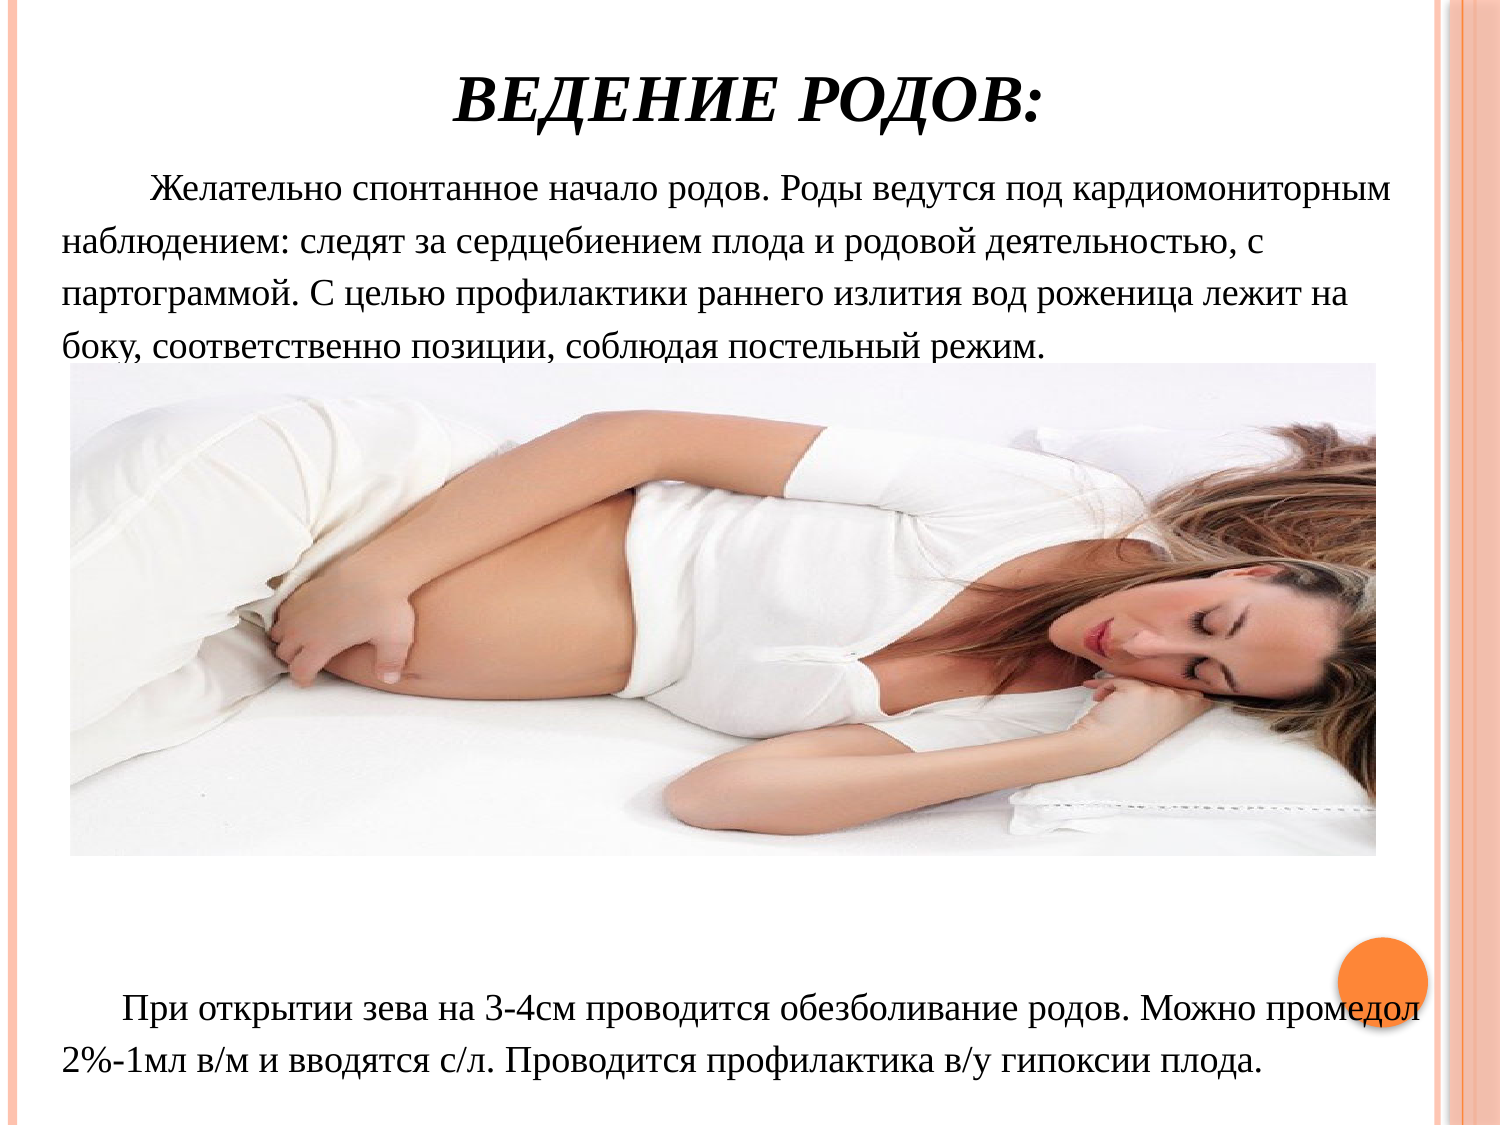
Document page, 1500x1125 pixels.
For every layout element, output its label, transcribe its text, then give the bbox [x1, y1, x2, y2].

list ВЕДЕНИЕ РОДОВ: Желательно спонтанное начало родов. Роды ведутся под кардиомониторным наблюдением: следят за сердцебиением плода и родовой деятельностью, с партограммой. С целью профилактики раннего излития вод роженица лежит на боку, соответственно позиции, соблюдая постельный режим. При открытии зева на 3-4см проводится обезболивание родов. Можно промедол 2%-1мл в/м и вводятся с/л. Проводится профилактика в/у гипоксии плода. [46, 35, 1454, 1090]
picture [69, 362, 1377, 856]
